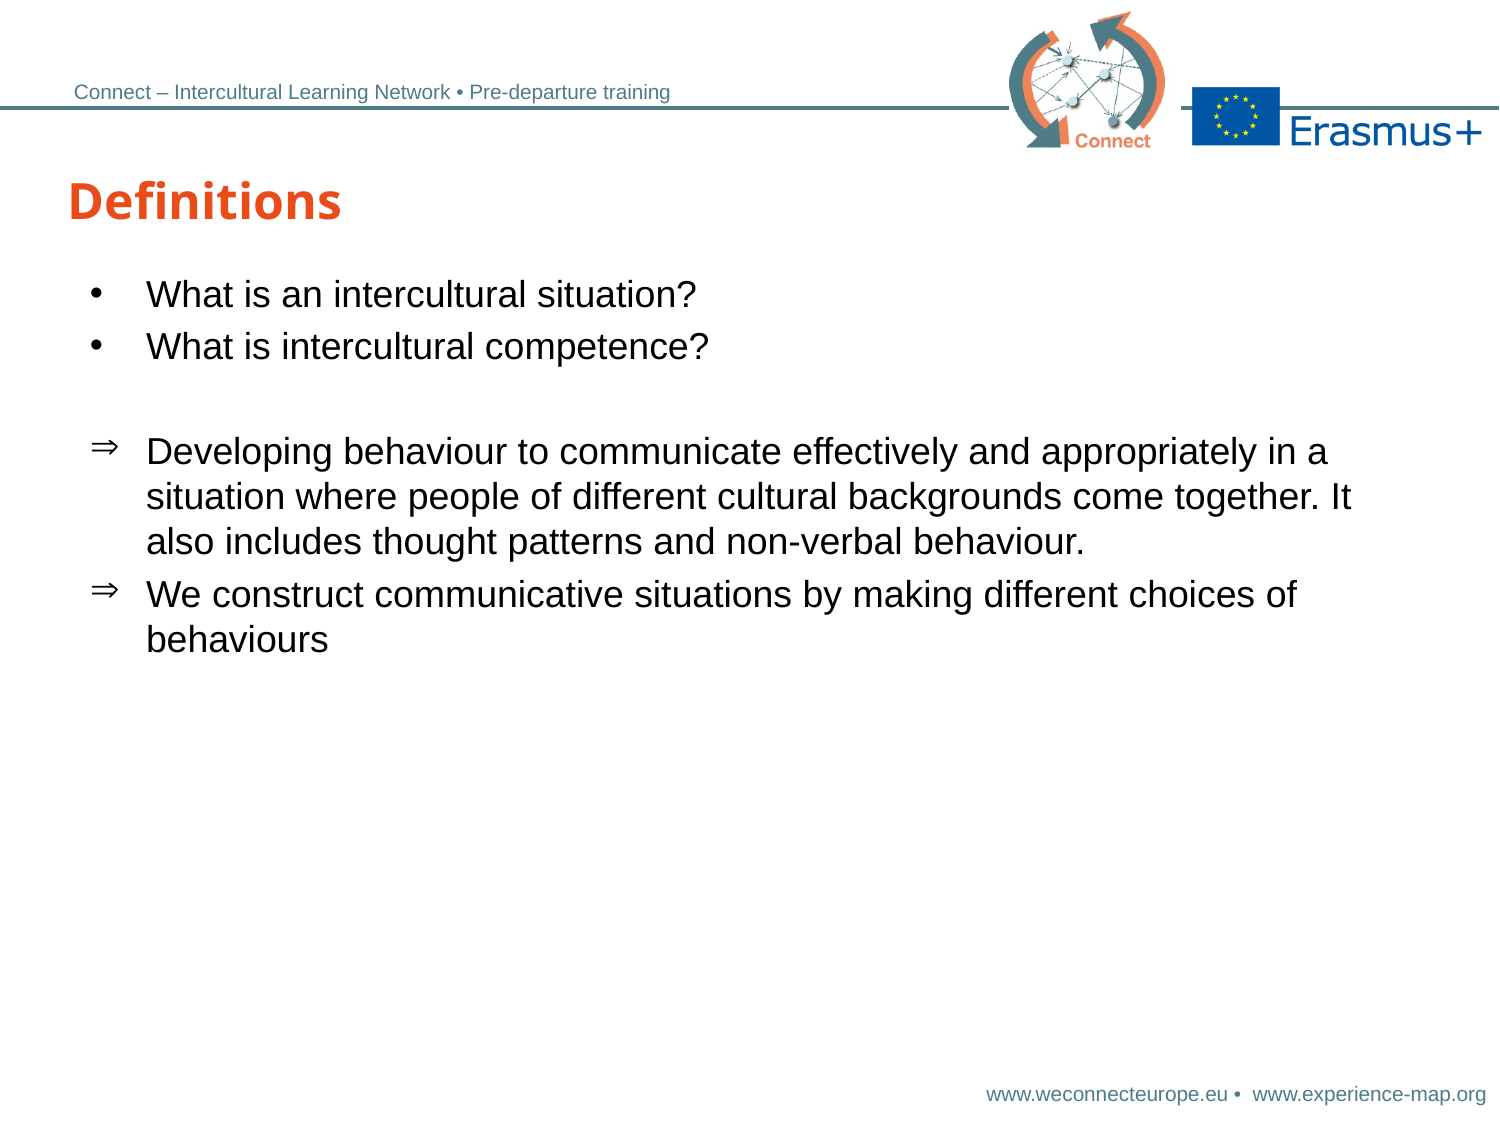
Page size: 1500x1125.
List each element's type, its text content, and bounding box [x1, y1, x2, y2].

title Definitions [53, 162, 1404, 350]
picture [1009, 11, 1498, 162]
list What is an intercultural situation? What is intercultural competence? Developing behaviour to communicate effectively and appropriately in a situation where people of different cultural backgrounds come together. It also includes thought patterns and non-verbal behaviour. We construct communicative situations by making different choices of behaviours [75, 262, 1425, 1005]
